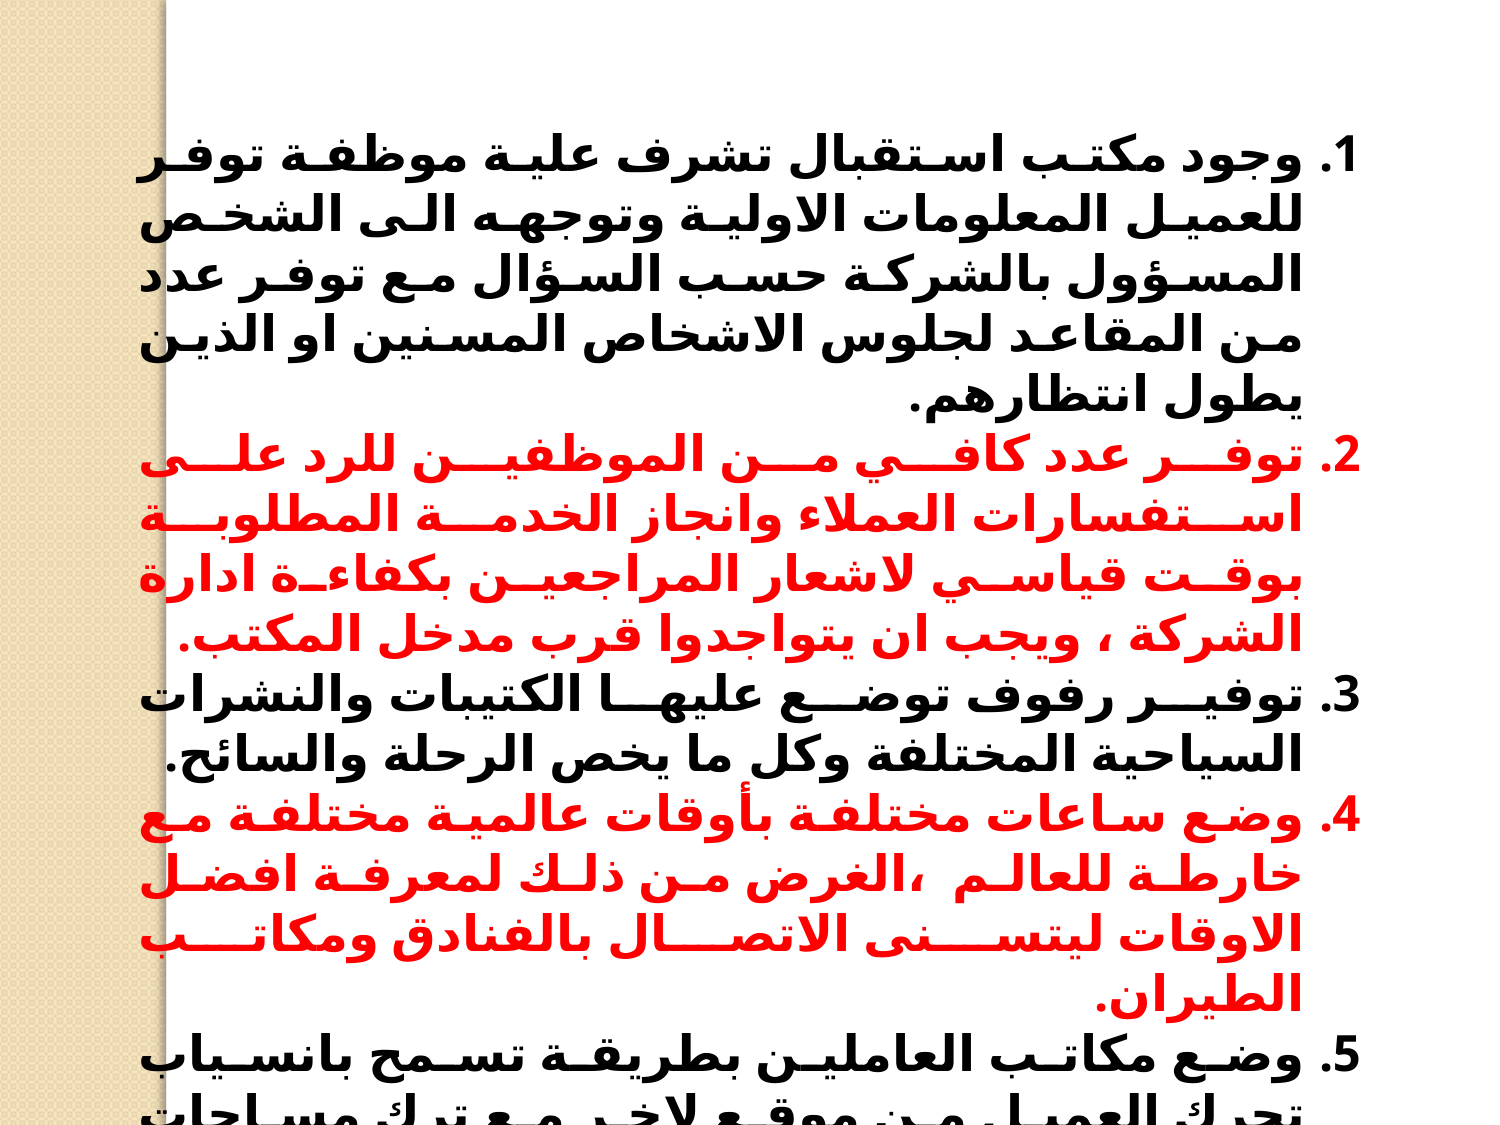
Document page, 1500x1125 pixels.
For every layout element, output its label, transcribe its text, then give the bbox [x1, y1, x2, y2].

text_box وجود مكتب استقبال تشرف علية موظفة توفر للعميل المعلومات الاولية وتوجهه الى الشخص المسؤول بالشركة حسب السؤال مع توفر عدد من المقاعد لجلوس الاشخاص المسنين او الذين يطول انتظارهم. توفر عدد كافي من الموظفين للرد على استفسارات العملاء وانجاز الخدمة المطلوبة بوقت قياسي لاشعار المراجعين بكفاءة ادارة الشركة ، ويجب ان يتواجدوا قرب مدخل المكتب. توفير رفوف توضع عليها الكتيبات والنشرات السياحية المختلفة وكل ما يخص الرحلة والسائح. وضع ساعات مختلفة بأوقات عالمية مختلفة مع خارطة للعالم ،الغرض من ذلك لمعرفة افضل الاوقات ليتسنى الاتصال بالفنادق ومكاتب الطيران. وضع مكاتب العاملين بطريقة تسمح بانسياب تحرك العميل من موقع لاخر مع ترك مساحات كافية بينها لتسهيل تنقل العملاء. وضح لوحات ارشادية داخل الشركة ليتسنى للعميل معرفة القسم الذي يحتاج الى خدماته. [123, 113, 1376, 1125]
